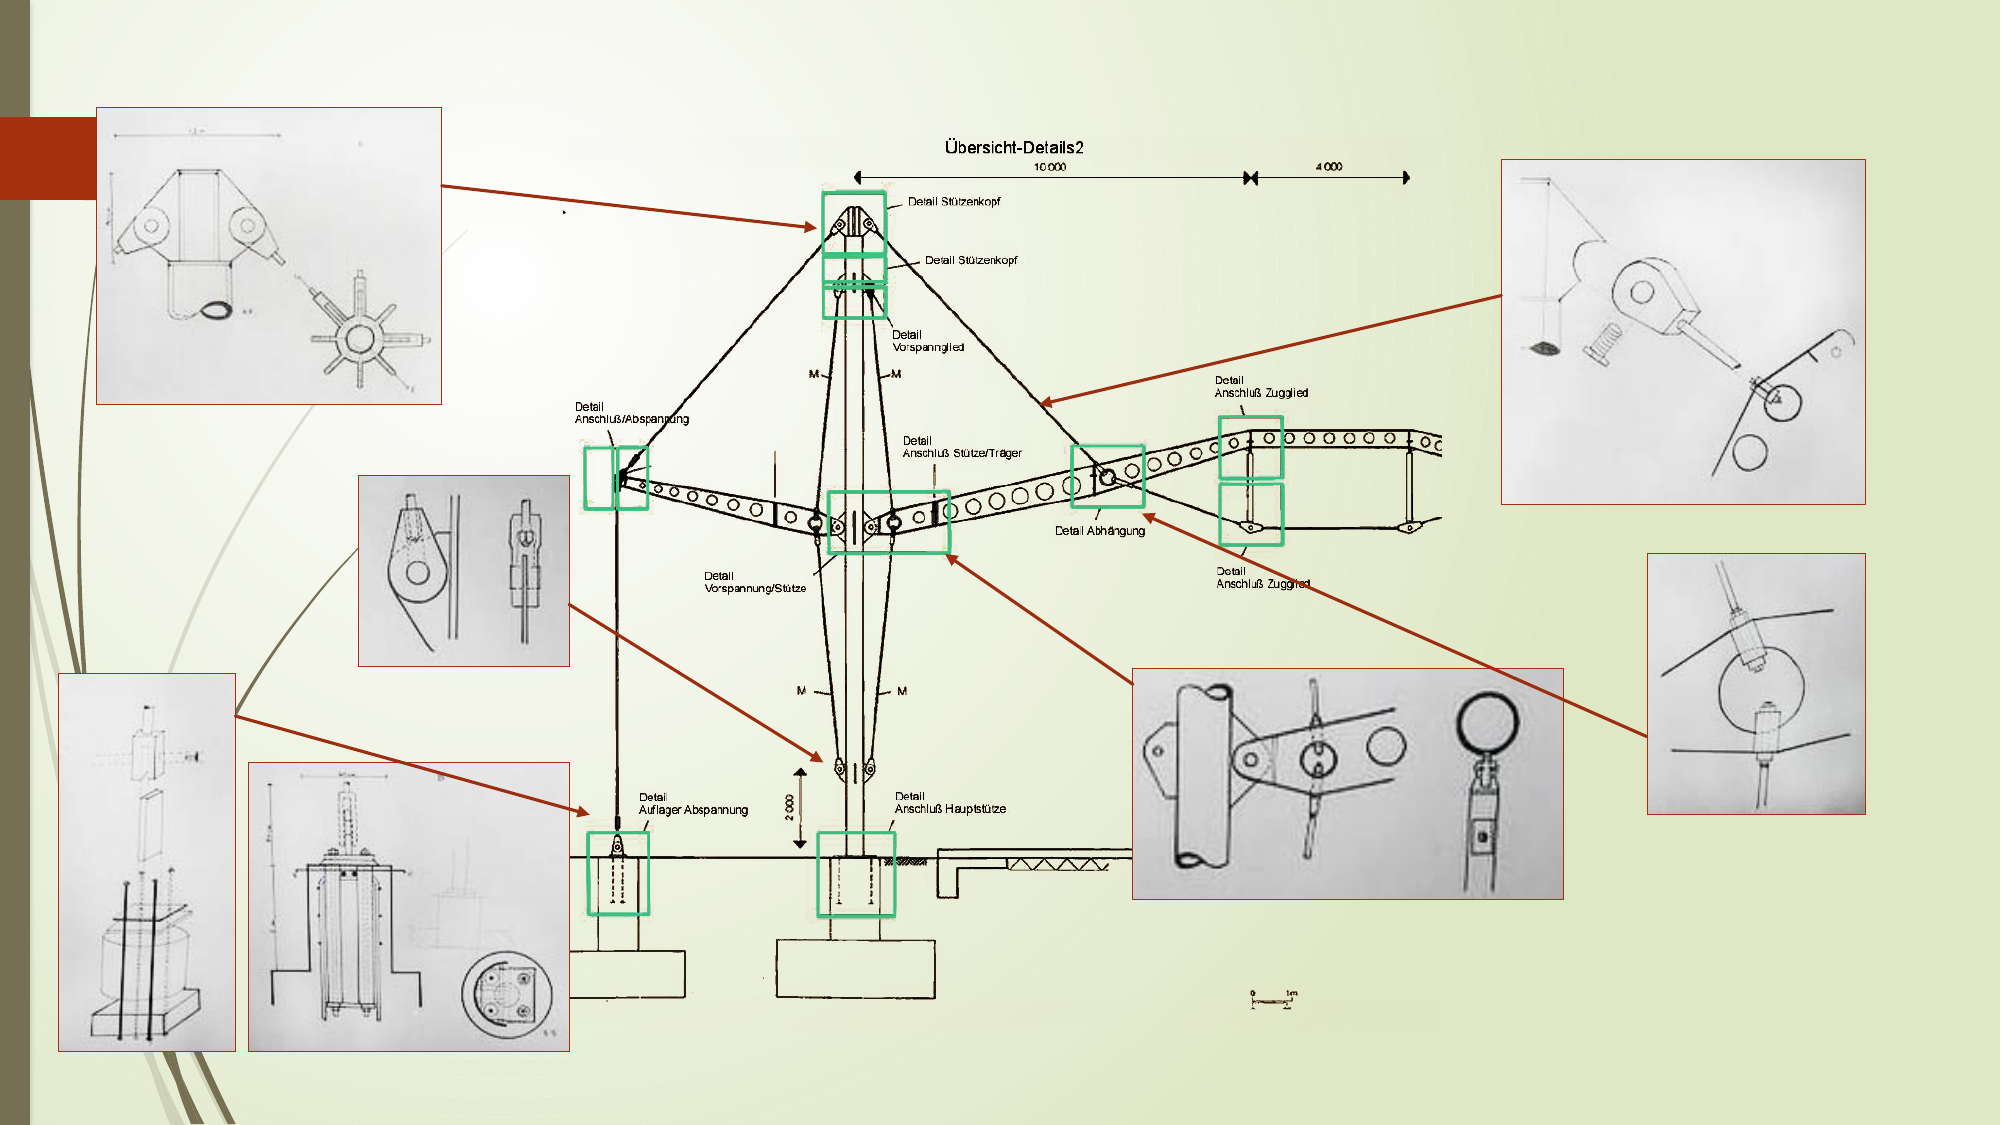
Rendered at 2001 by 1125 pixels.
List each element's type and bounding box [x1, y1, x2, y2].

text_box [1141, 513, 1647, 737]
picture [96, 107, 442, 405]
picture [248, 136, 1564, 1052]
picture [1646, 553, 1866, 816]
text_box [944, 553, 1134, 685]
text_box [235, 715, 591, 815]
picture [1501, 159, 1866, 505]
picture [58, 673, 236, 1052]
text_box [441, 185, 818, 229]
text_box [568, 604, 824, 763]
text_box [1038, 295, 1502, 405]
